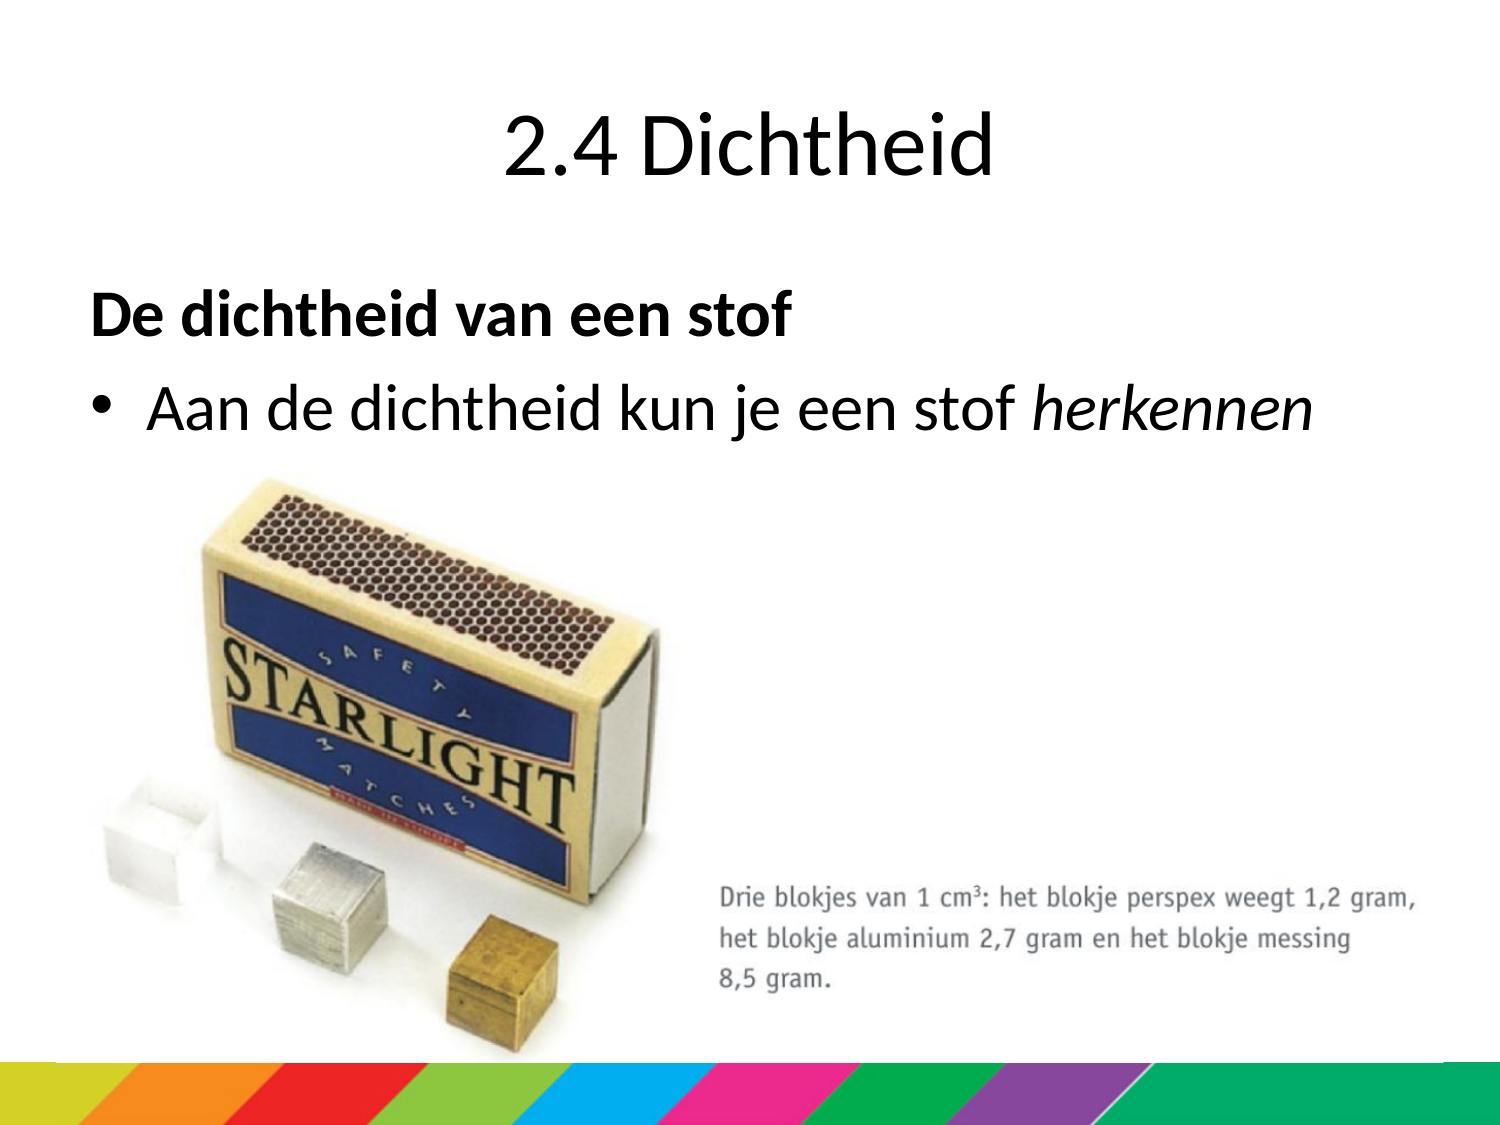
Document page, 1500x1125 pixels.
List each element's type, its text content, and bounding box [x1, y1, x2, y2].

list De dichtheid van een stof Aan de dichtheid kun je een stof herkennen [75, 262, 1425, 470]
title 2.4 Dichtheid [75, 45, 1425, 233]
picture [0, 471, 1500, 1125]
